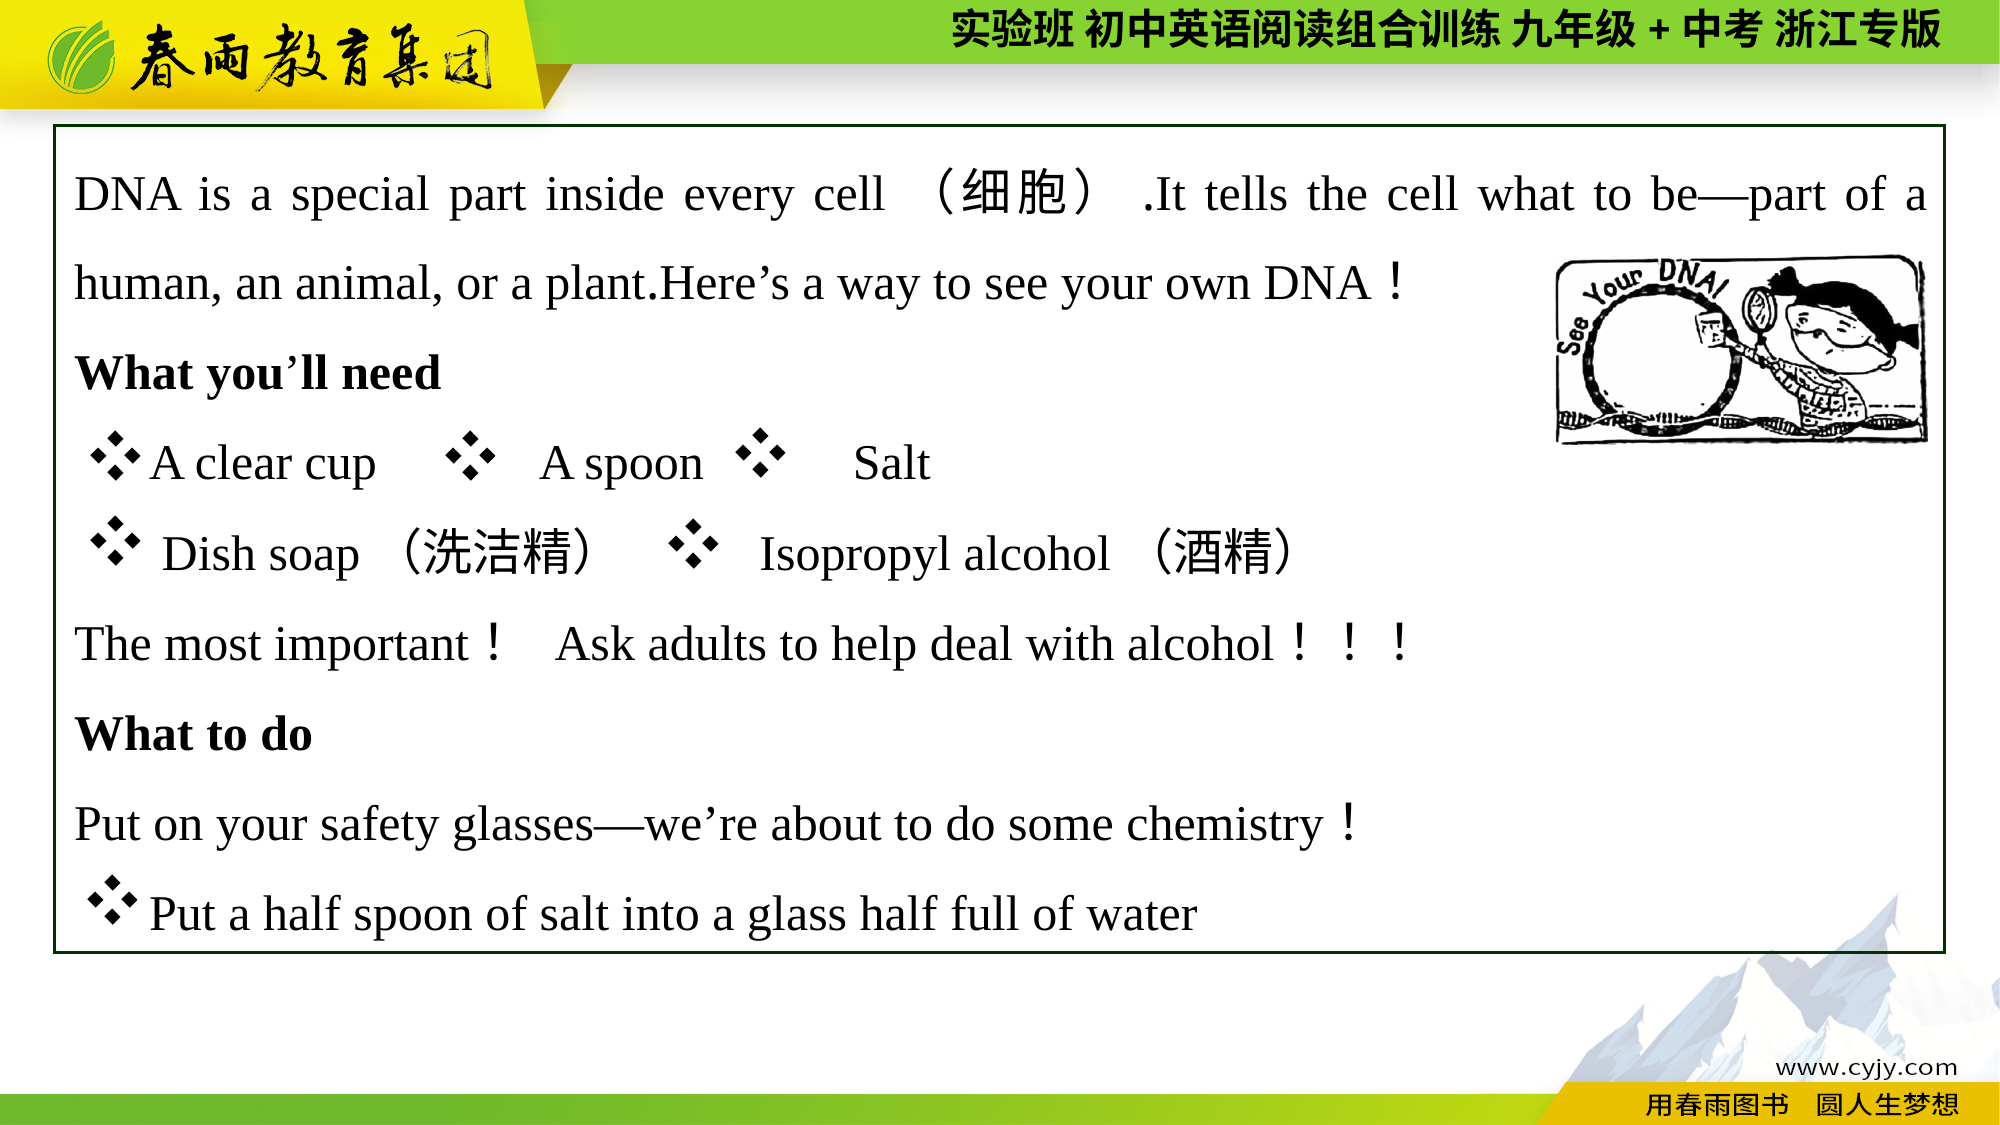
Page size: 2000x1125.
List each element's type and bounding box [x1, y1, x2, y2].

text_box [54, 125, 1945, 953]
picture [0, 0, 2000, 1125]
